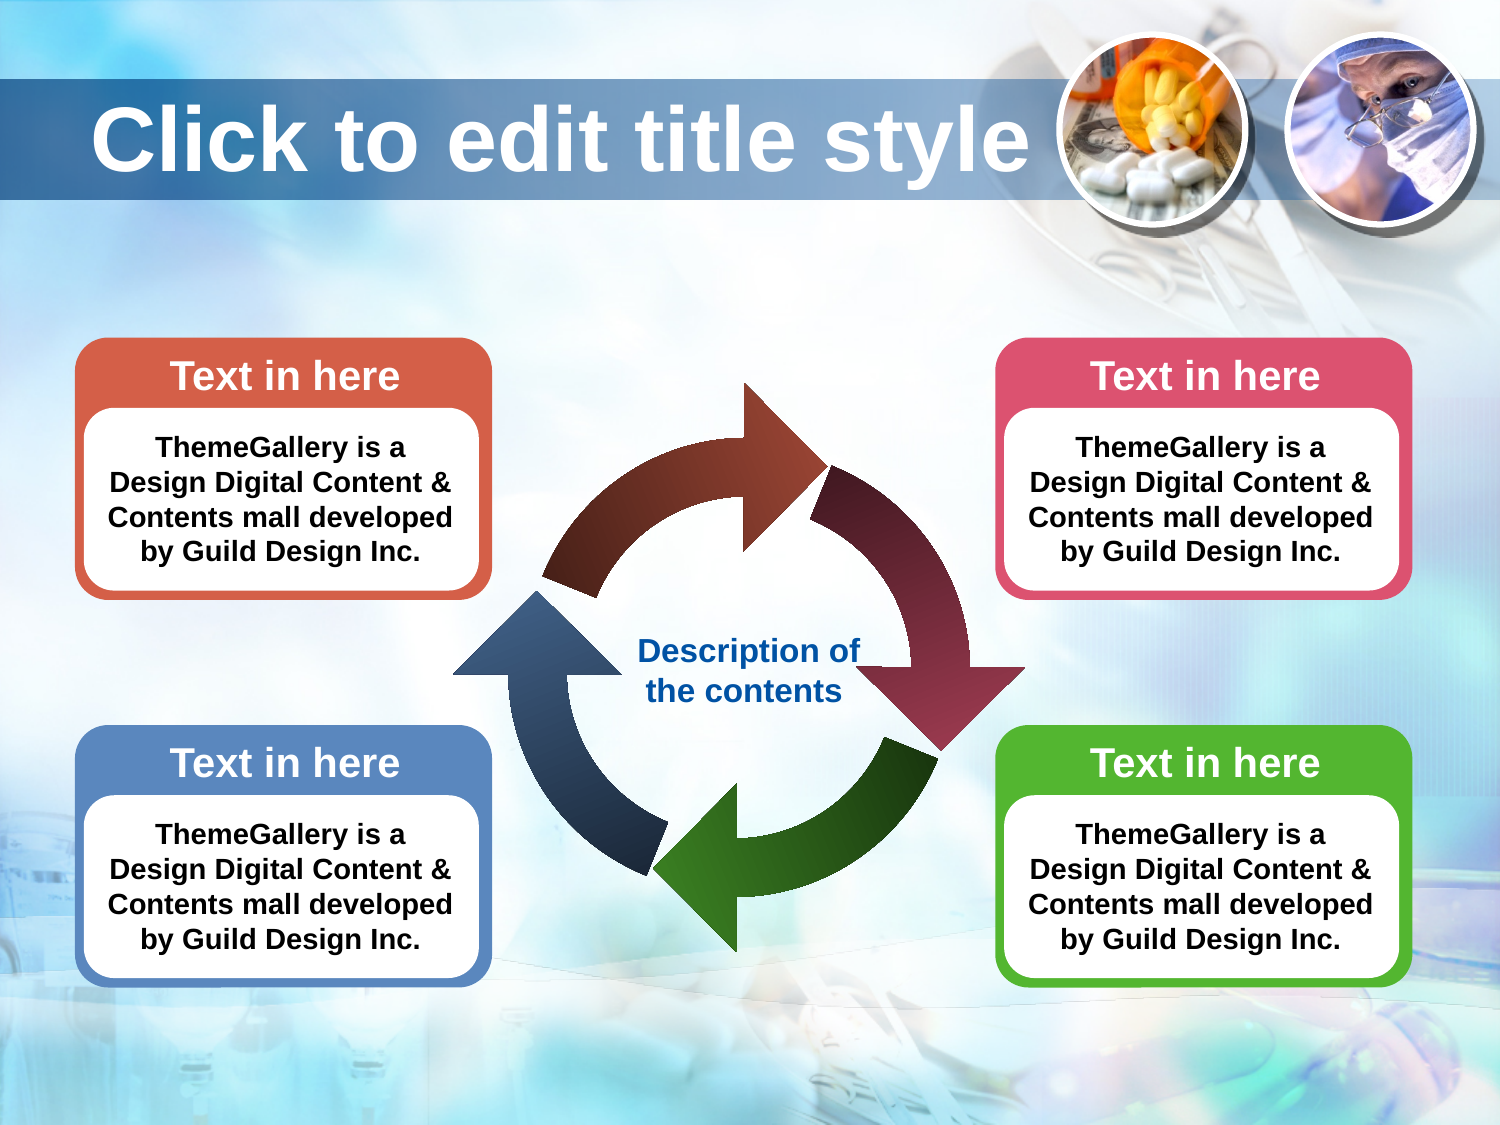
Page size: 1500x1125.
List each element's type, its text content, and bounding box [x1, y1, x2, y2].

text_box [83, 795, 479, 979]
text_box Text in here [149, 728, 421, 794]
text_box [1004, 795, 1400, 979]
text_box [1004, 407, 1400, 591]
text_box Text in here [149, 341, 421, 407]
picture [0, 0, 1500, 1125]
text_box [995, 725, 1413, 988]
text_box [74, 337, 493, 601]
text_box ThemeGallery is a Design Digital Content & Contents mall developed by Guild Design Inc. [1010, 420, 1391, 576]
text_box Text in here [1070, 341, 1341, 407]
text_box ThemeGallery is a Design Digital Content & Contents mall developed by Guild Design Inc. [1010, 807, 1391, 963]
text_box Text in here [1070, 728, 1341, 794]
title Click to edit title style [74, 40, 1051, 229]
text_box [74, 725, 493, 988]
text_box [507, 437, 971, 898]
text_box [83, 407, 479, 591]
text_box ThemeGallery is a Design Digital Content & Contents mall developed by Guild Design Inc. [90, 420, 471, 576]
text_box ThemeGallery is a Design Digital Content & Contents mall developed by Guild Design Inc. [90, 807, 471, 963]
text_box [995, 337, 1413, 601]
